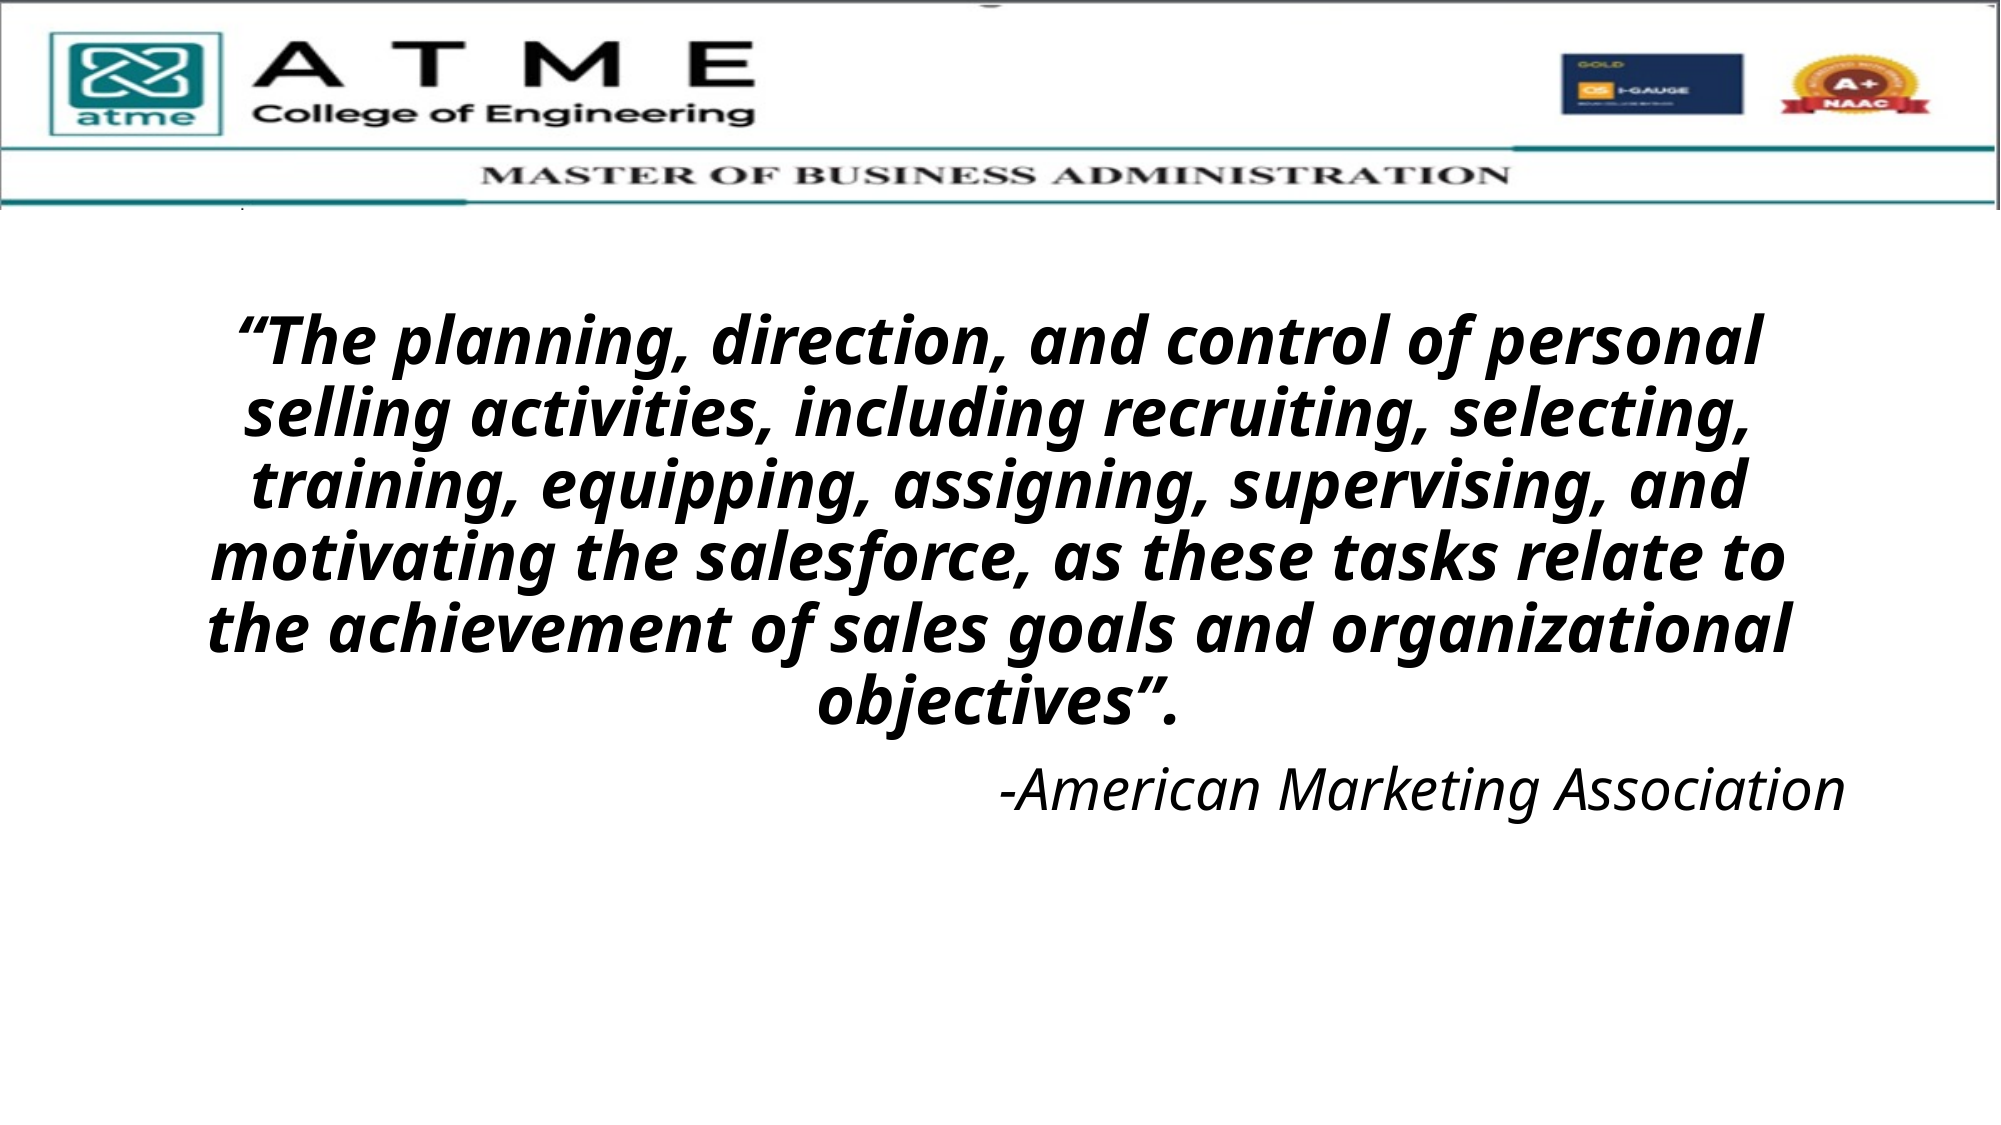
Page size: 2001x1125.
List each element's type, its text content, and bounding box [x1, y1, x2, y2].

picture [0, 0, 2000, 210]
list “The planning, direction, and control of personal selling activities, including recruiting, selecting, training, equipping, assigning, supervising, and motivating the salesforce, as these tasks relate to the achievement of sales goals and organizational objectives”. -American Marketing Association [137, 299, 1863, 1014]
